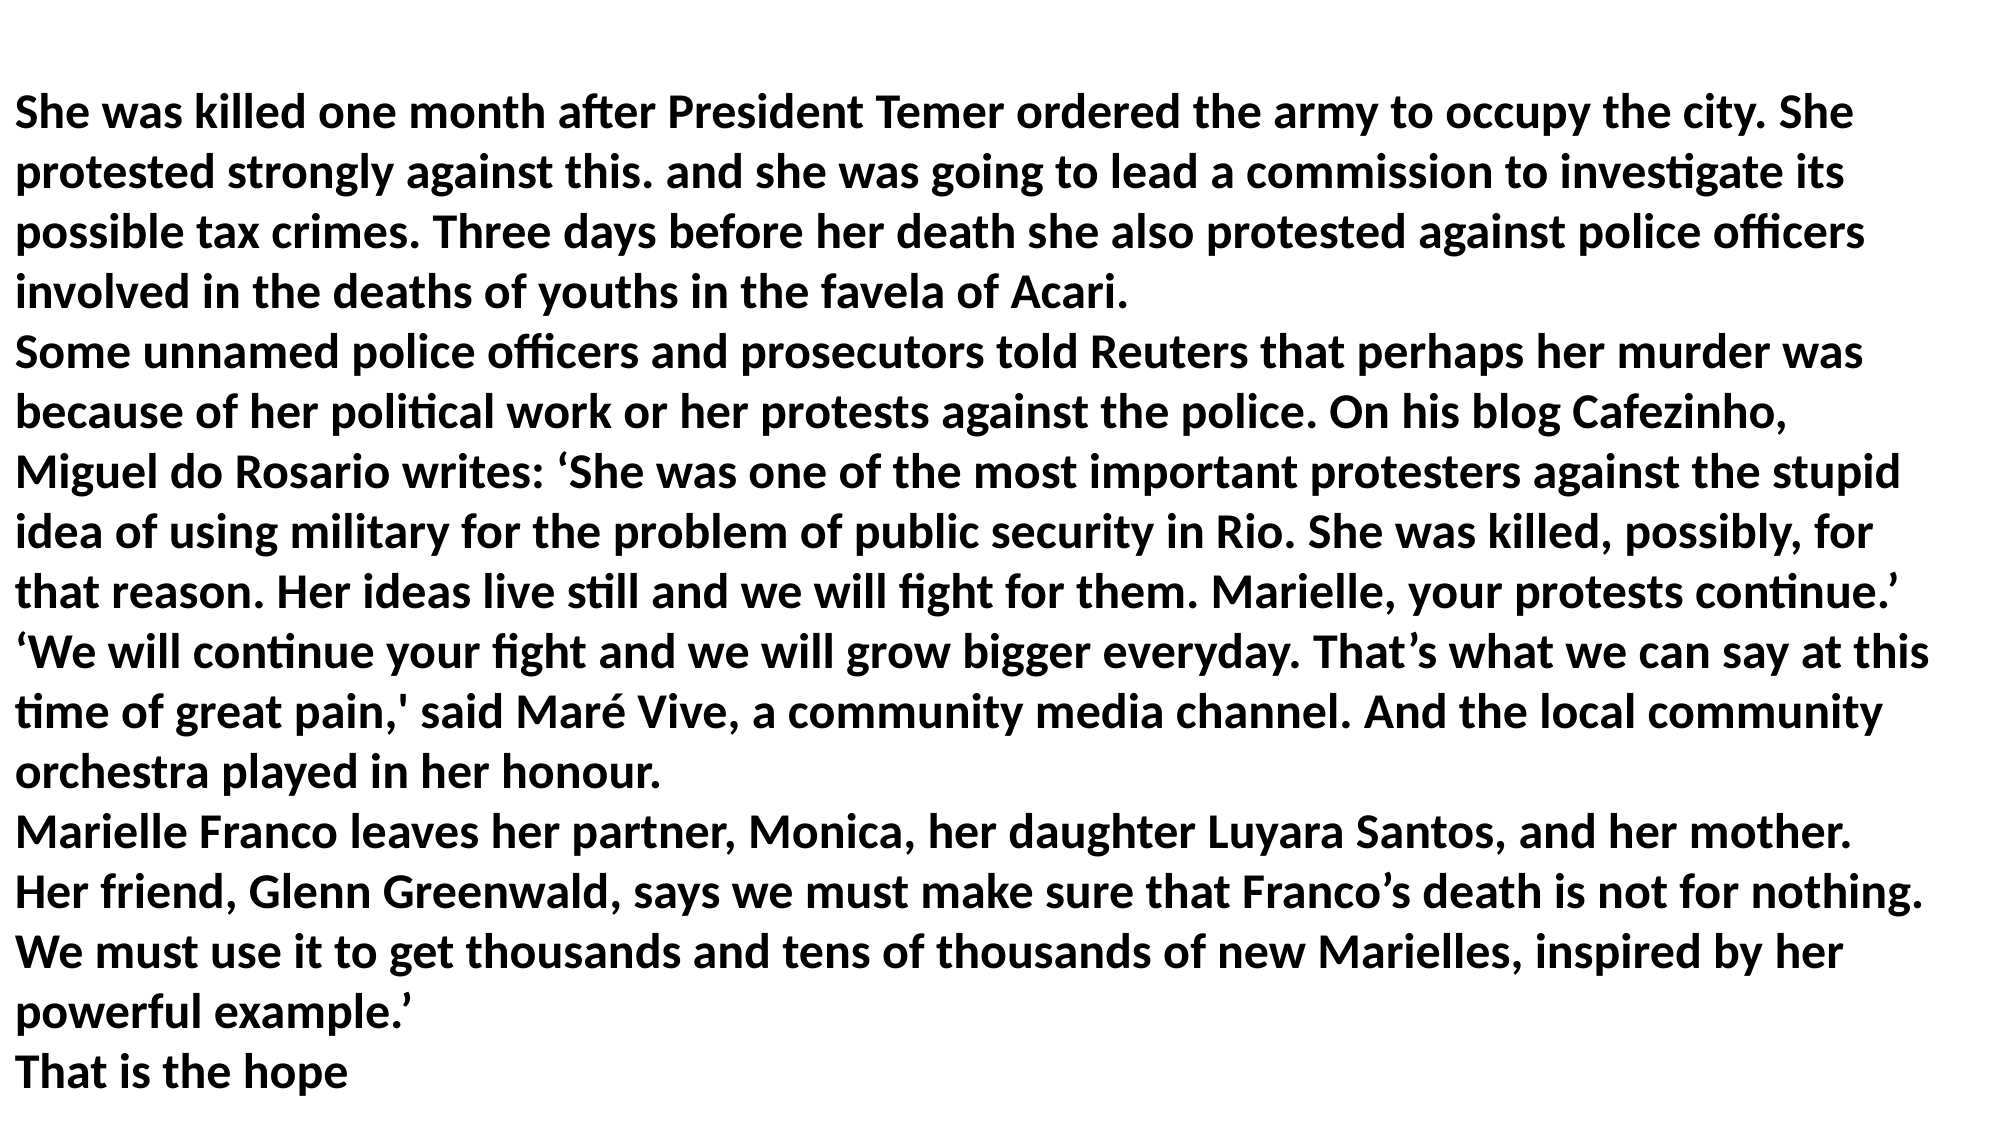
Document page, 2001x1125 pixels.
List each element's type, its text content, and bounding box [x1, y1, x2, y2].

text_box She was killed one month after President Temer ordered the army to occupy the city. She protested strongly against this. and she was going to lead a commission to investigate its possible tax crimes. Three days before her death she also protested against police officers involved in the deaths of youths in the favela of Acari. Some unnamed police officers and prosecutors told Reuters that perhaps her murder was because of her political work or her protests against the police. On his blog Cafezinho, Miguel do Rosario writes: ‘She was one of the most important protesters against the stupid idea of using military for the problem of public security in Rio. She was killed, possibly, for that reason. Her ideas live still and we will fight for them. Marielle, your protests continue.’ ‘We will continue your fight and we will grow bigger everyday. That’s what we can say at this time of great pain,' said Maré Vive, a community media channel. And the local community orchestra played in her honour. Marielle Franco leaves her partner, Monica, her daughter Luyara Santos, and her mother. Her friend, Glenn Greenwald, says we must make sure that Franco’s death is not for nothing. We must use it to get thousands and tens of thousands of new Marielles, inspired by her powerful example.’ That is the hope [0, 71, 1957, 1107]
